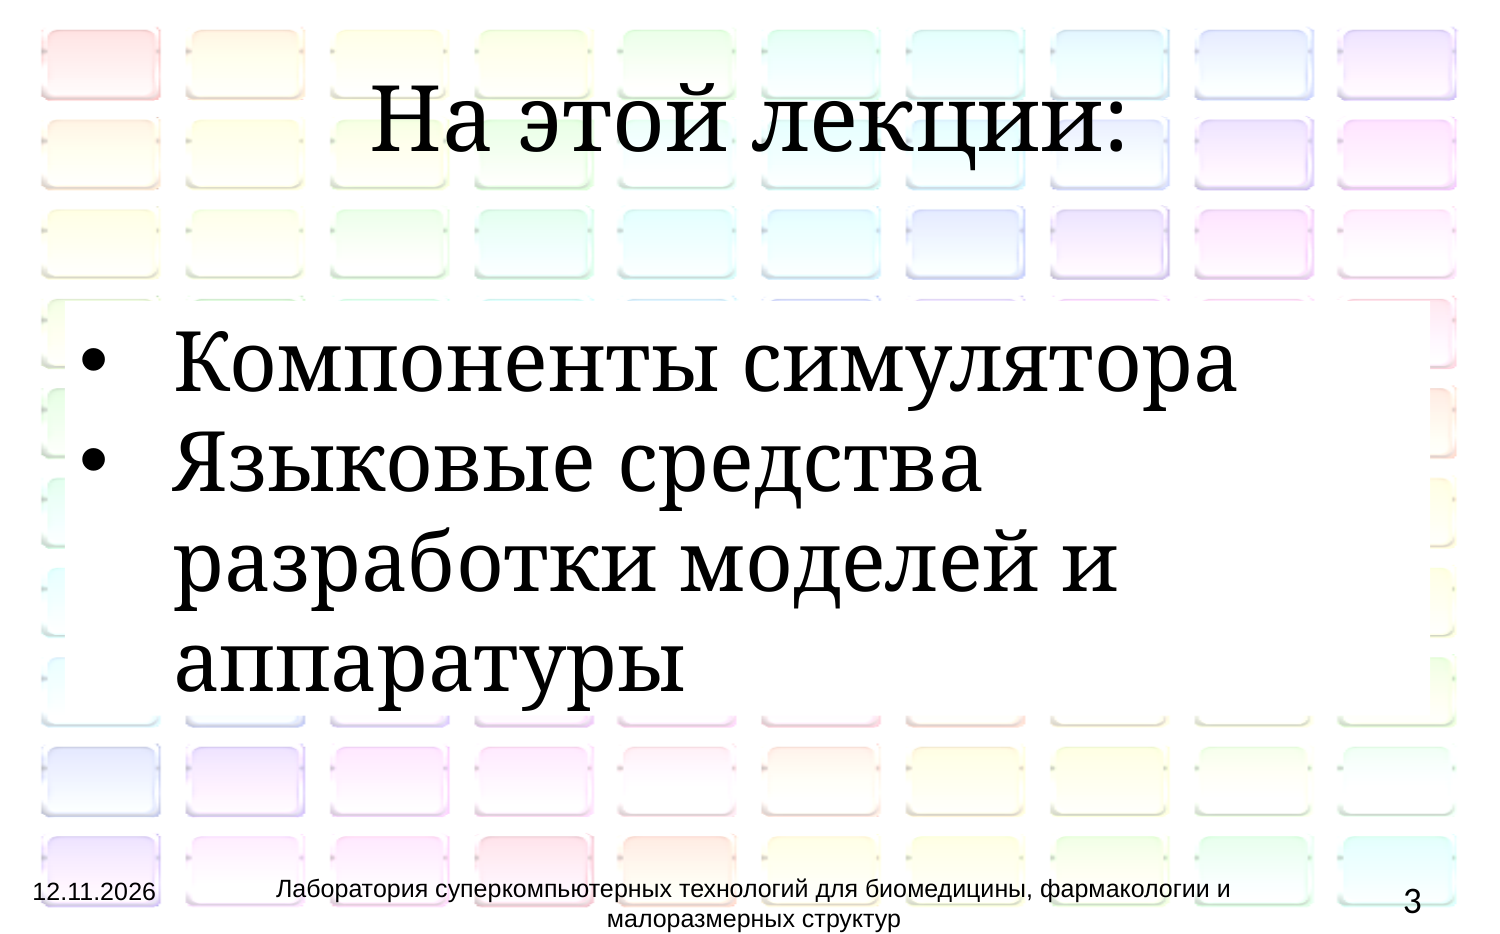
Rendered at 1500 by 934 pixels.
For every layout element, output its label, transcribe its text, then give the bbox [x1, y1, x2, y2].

picture [0, 0, 1500, 934]
text_box 3 [1387, 868, 1473, 918]
text_box Лаборатория суперкомпьютерных технологий для биомедицины, фармакологии и малоразмерных структур [171, 864, 1338, 915]
text_box 06.12.2012 [17, 868, 183, 918]
title На этой лекции: [75, 37, 1425, 193]
text_box Компоненты симулятора Языковые средства разработки моделей и аппаратуры [63, 299, 1432, 718]
